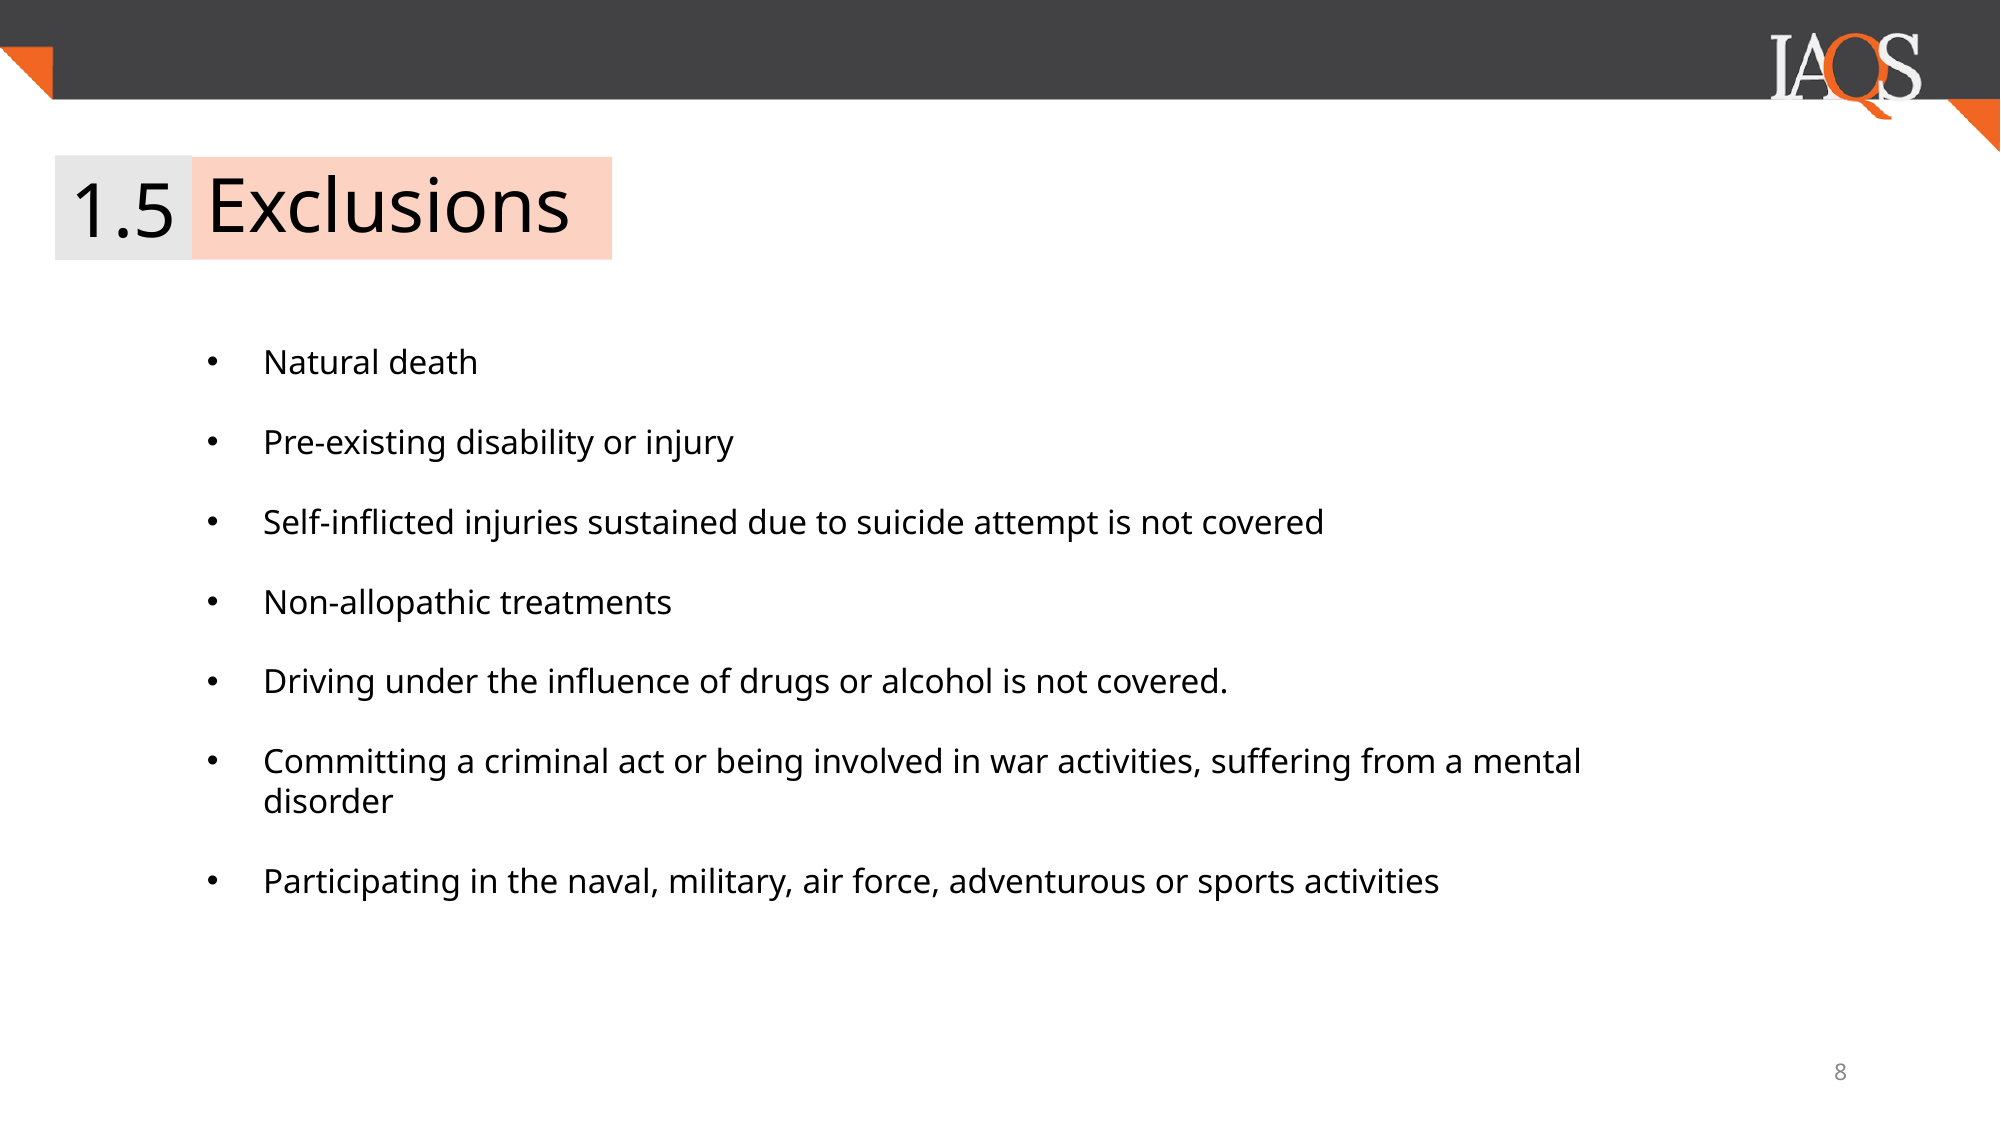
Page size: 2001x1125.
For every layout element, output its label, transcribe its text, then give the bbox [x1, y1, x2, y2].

text_box 1.5 [55, 155, 192, 261]
text_box Natural death Pre-existing disability or injury Self-inflicted injuries sustained due to suicide attempt is not covered Non-allopathic treatments Driving under the influence of drugs or alcohol is not covered. Committing a criminal act or being involved in war activities, suffering from a mental disorder Participating in the naval, military, air force, adventurous or sports activities [191, 333, 1653, 908]
title Exclusions [192, 156, 613, 260]
picture [0, 0, 2000, 152]
slide_number ‹#› [1412, 1042, 1863, 1103]
